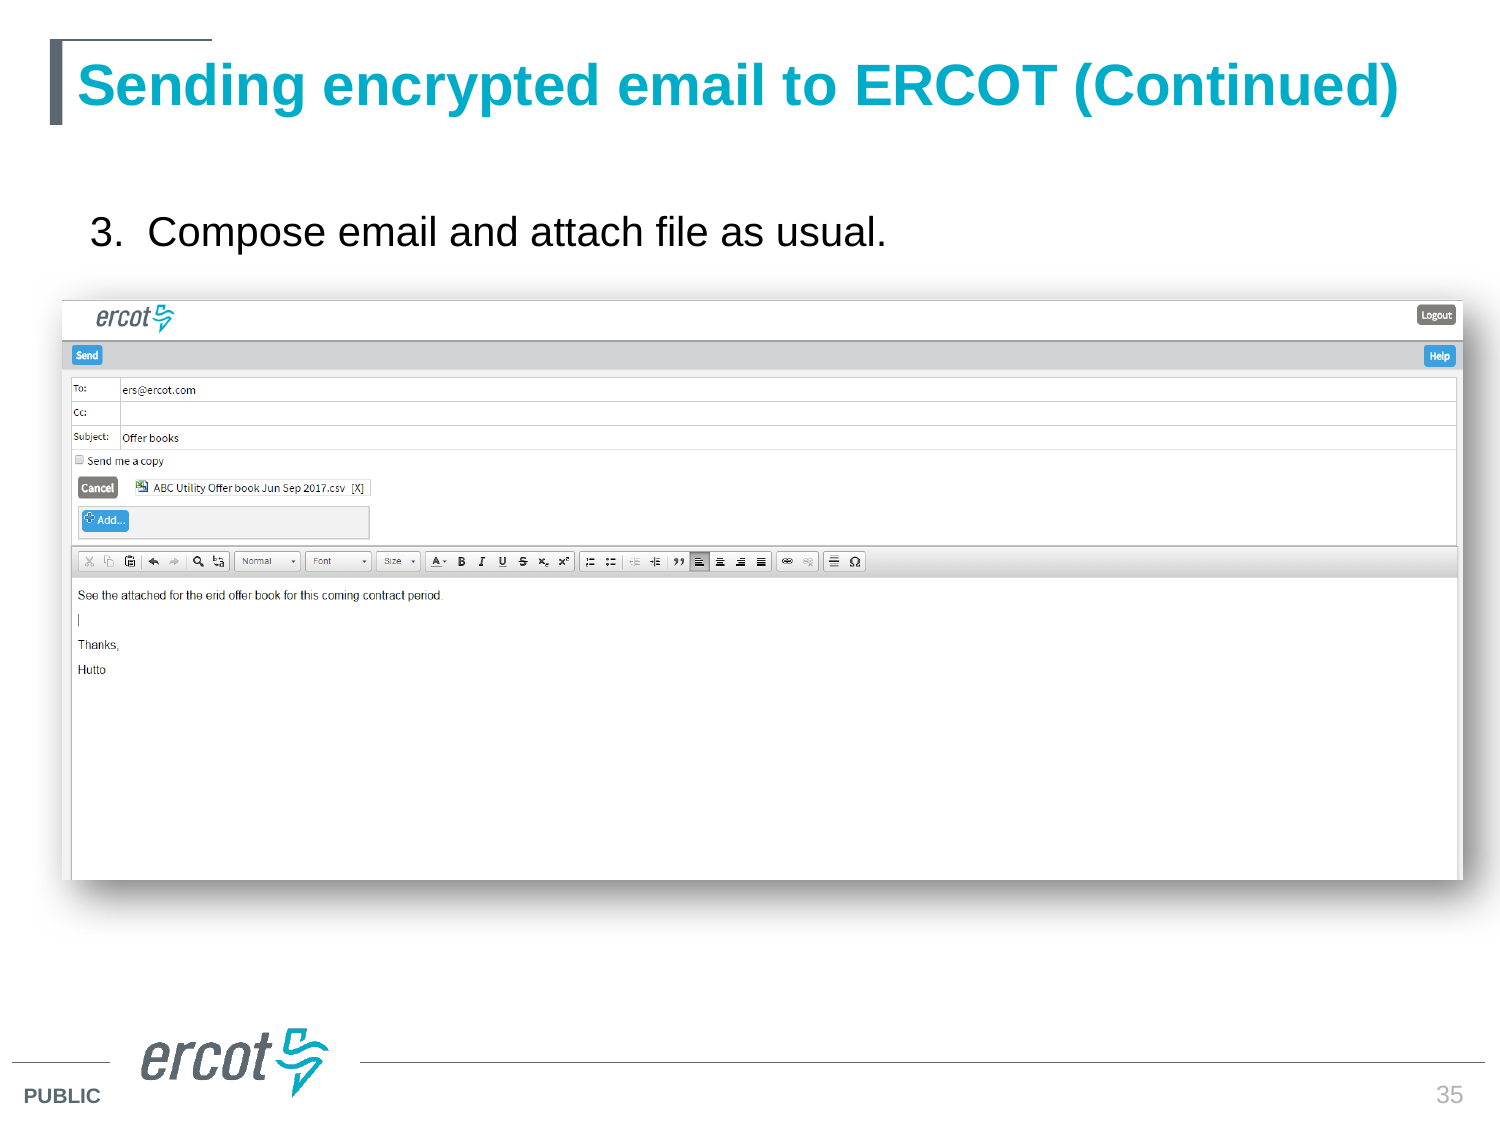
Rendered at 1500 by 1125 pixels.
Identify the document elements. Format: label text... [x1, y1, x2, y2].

text_box 3. Compose email and attach file as usual. [74, 197, 1063, 262]
picture [137, 1024, 332, 1100]
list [62, 299, 1463, 881]
slide_number 35 [1412, 1076, 1488, 1112]
title Sending encrypted email to ERCOT (Continued) [62, 39, 1450, 228]
